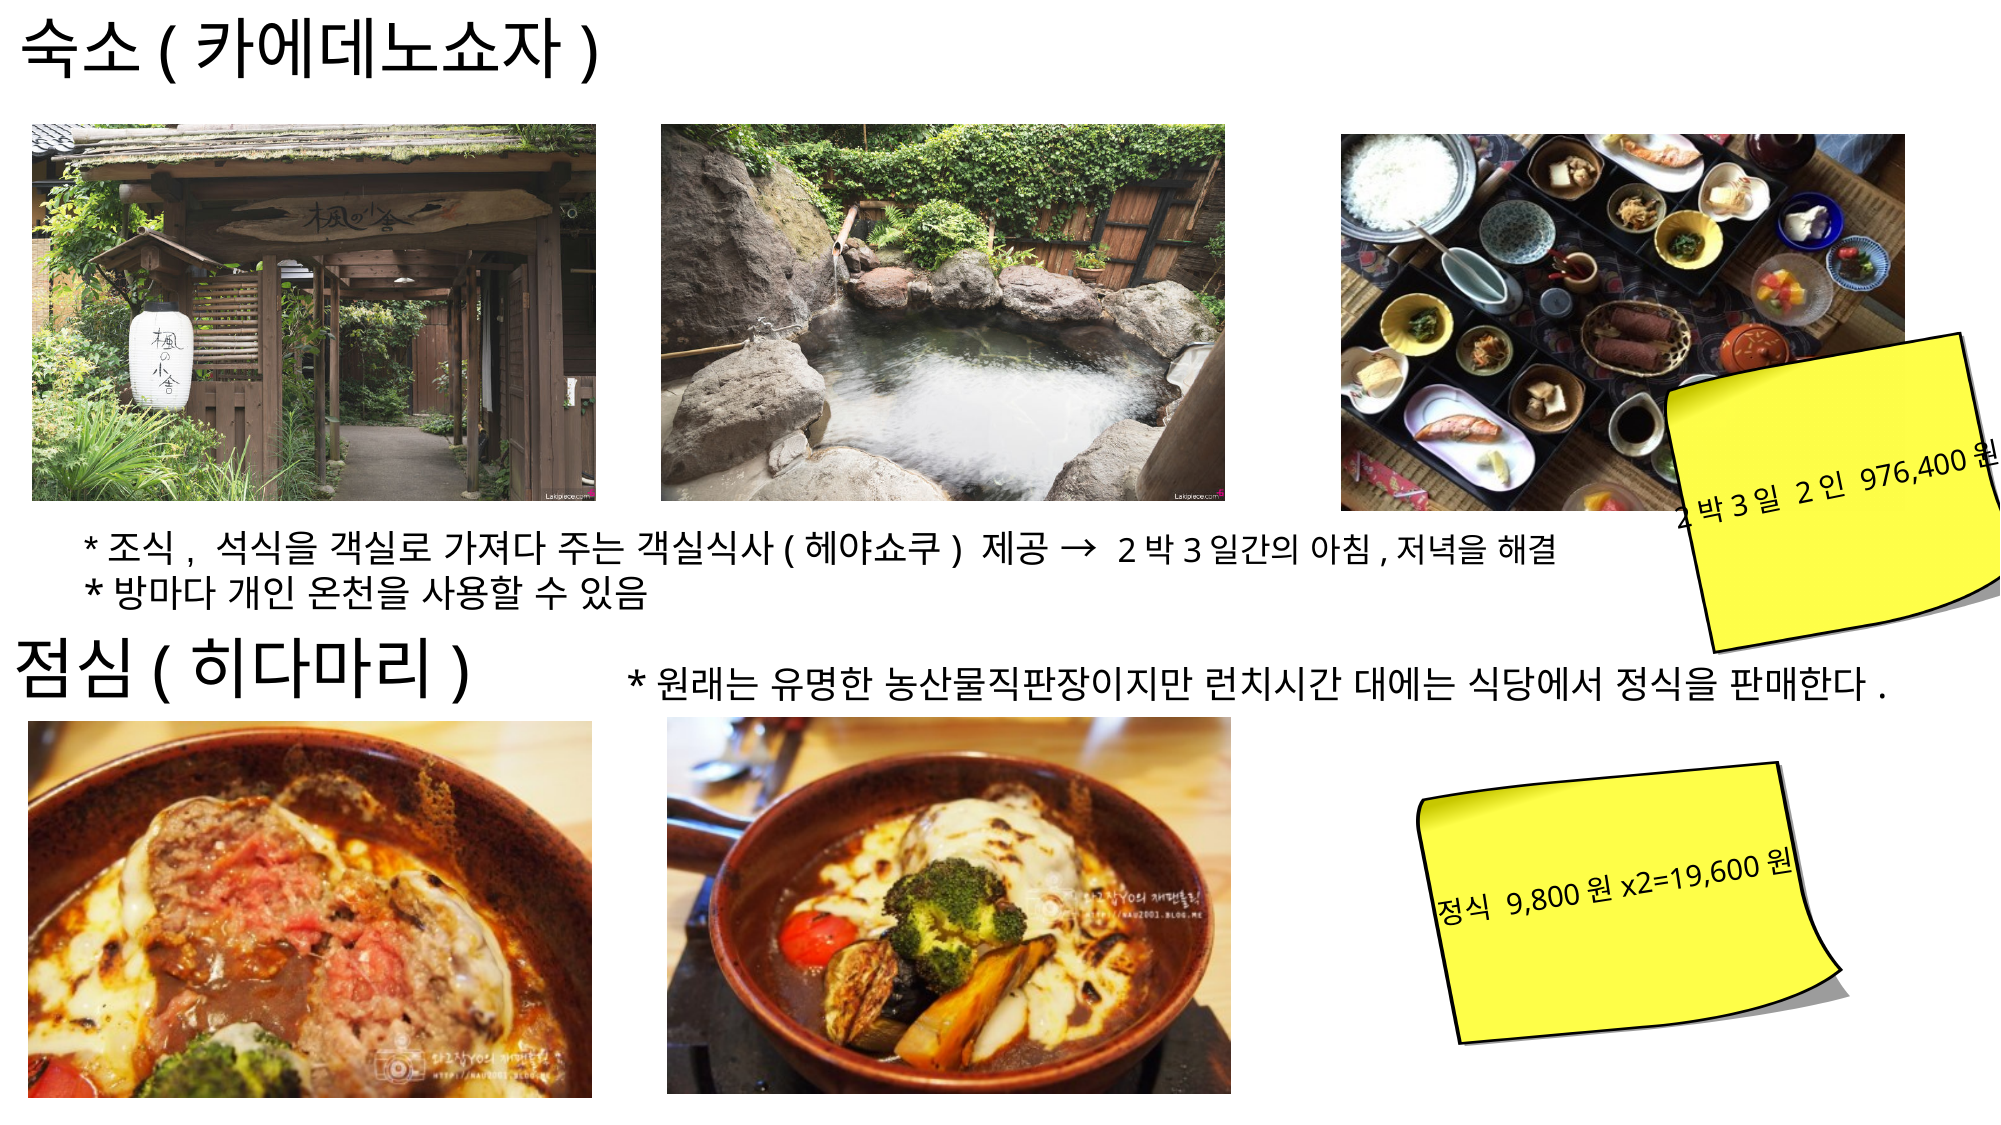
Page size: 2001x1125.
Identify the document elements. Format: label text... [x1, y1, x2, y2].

text_box 2박3일 2인 976,400원 [1658, 511, 1669, 546]
text_box 숙소(카에데노쇼자) [4, 0, 615, 95]
picture [1341, 134, 2000, 653]
picture [28, 721, 592, 1098]
picture [667, 717, 1231, 1094]
text_box 점심(히다마리) [0, 619, 486, 714]
picture [1416, 761, 1850, 1047]
picture [32, 124, 596, 501]
picture [661, 124, 1225, 501]
text_box *원래는 유명한 농산물직판장이지만 런치시간 대에는 식당에서 정식을 판매한다. [611, 653, 2000, 714]
text_box *조식, 석식을 객실로 가져다 주는 객실식사(헤야쇼쿠) 제공 → 2박3일간의 아침,저녁을 해결 *방마다 개인 온천을 사용할 수 있음 [69, 518, 1574, 623]
